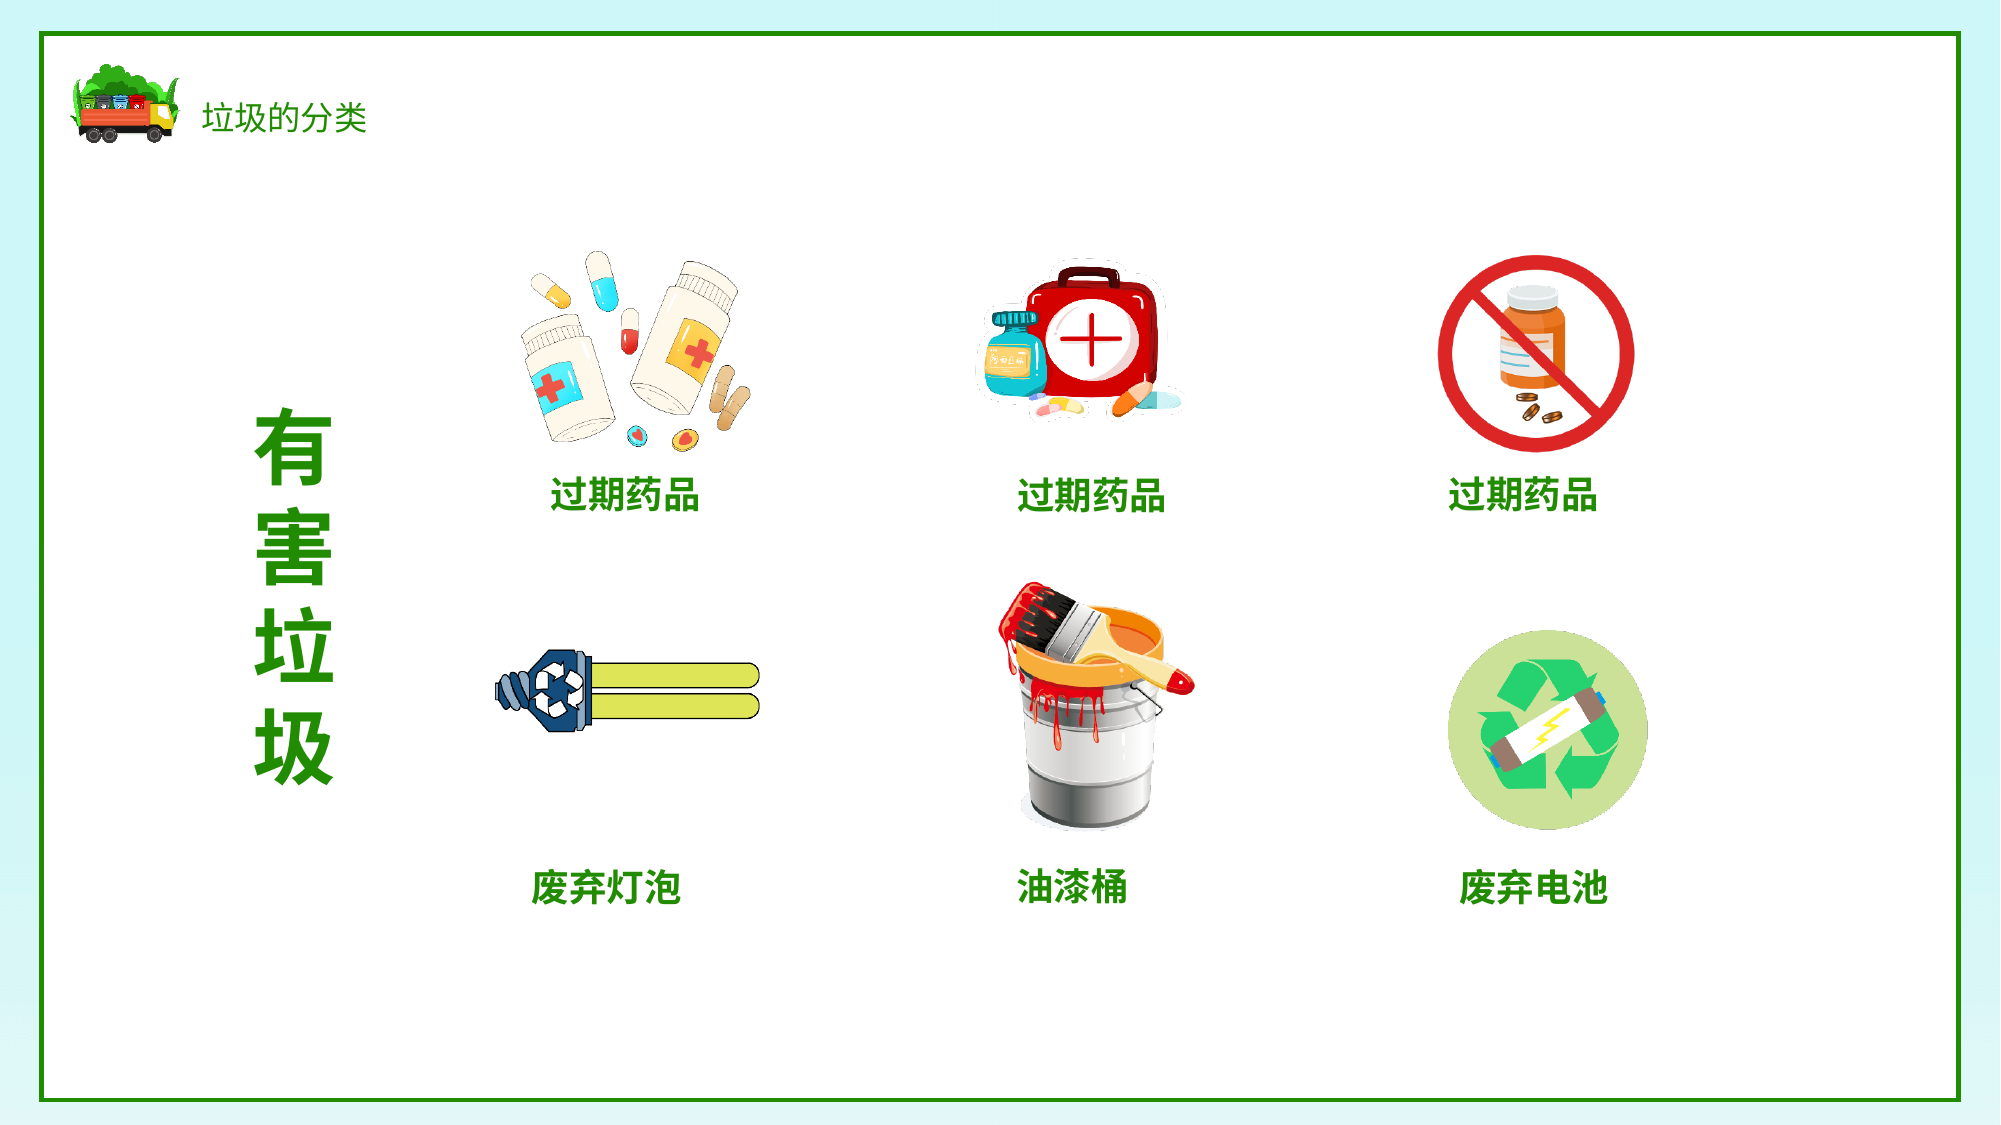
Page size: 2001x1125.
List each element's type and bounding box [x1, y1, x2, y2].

text_box [516, 206, 960, 525]
text_box [482, 599, 779, 918]
text_box [960, 206, 2000, 526]
text_box [1430, 586, 2000, 918]
picture [0, 0, 2000, 1125]
text_box [961, 581, 1212, 916]
text_box [1421, 212, 2000, 525]
